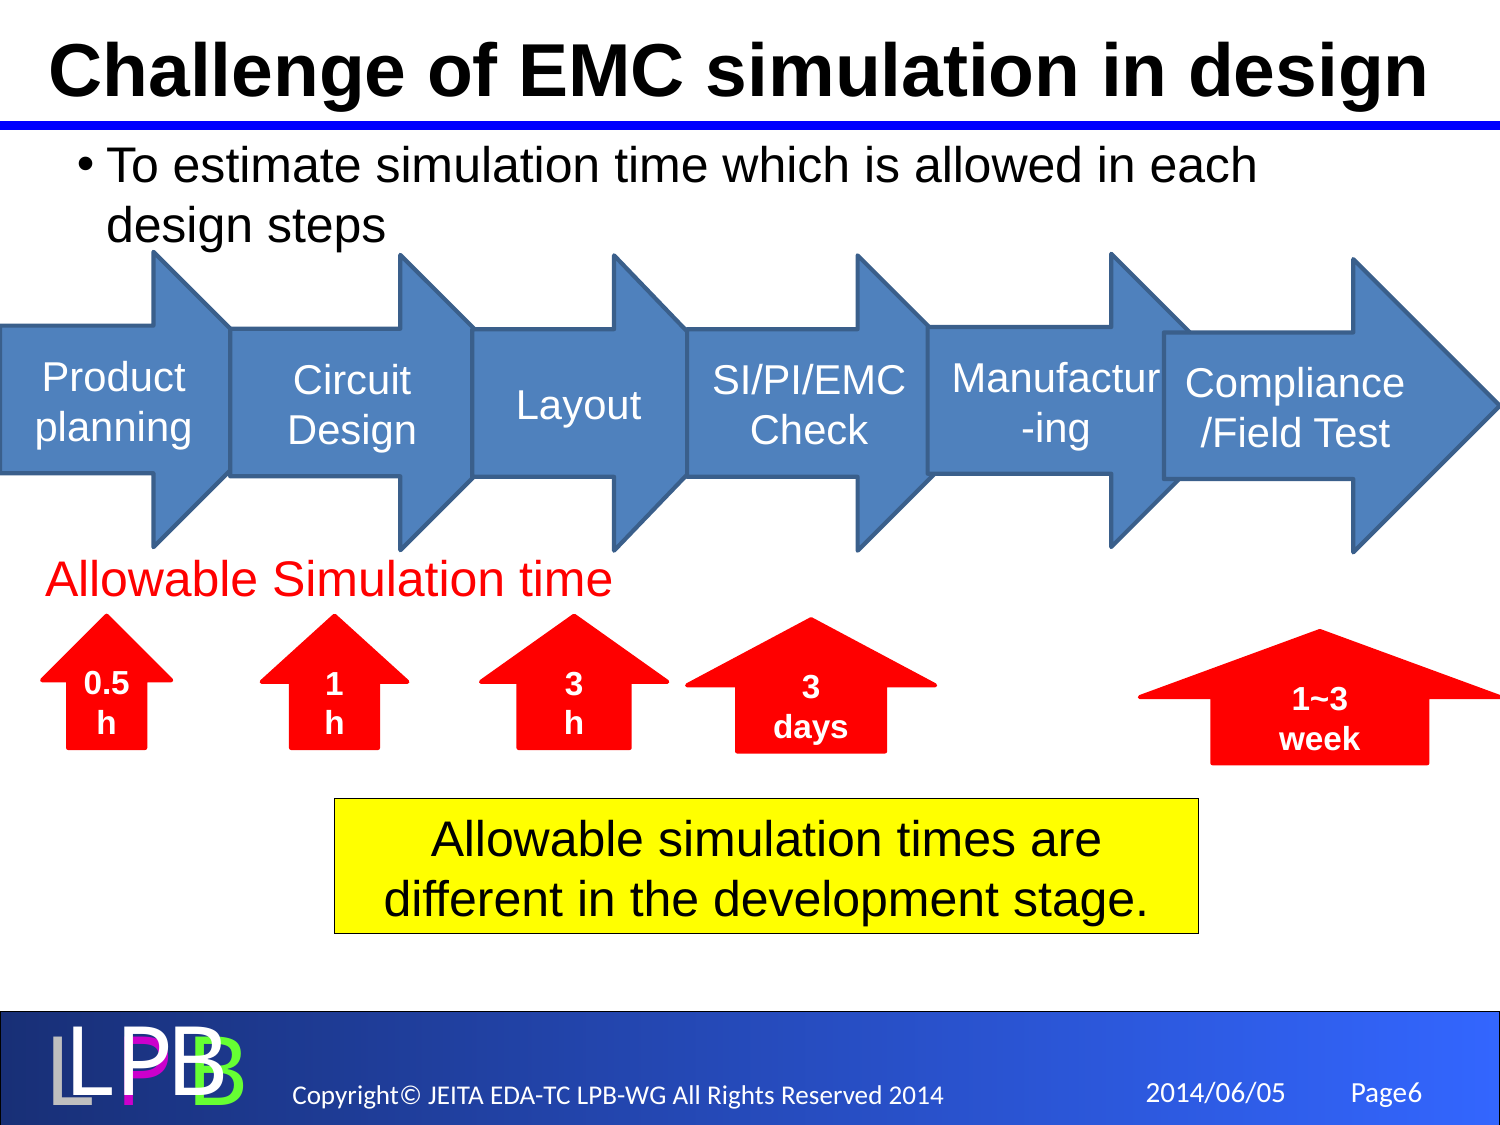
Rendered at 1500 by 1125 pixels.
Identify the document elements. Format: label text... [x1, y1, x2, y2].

text_box Circuit Design [228, 252, 476, 553]
text_box Allowable Simulation time [30, 538, 632, 614]
text_box Allowable simulation times are different in the development stage. [334, 798, 1199, 934]
text_box 3 h [479, 614, 670, 751]
text_box 1 h [259, 614, 410, 751]
text_box Manufactur -ing [925, 251, 1191, 549]
text_box Product planning [0, 249, 231, 550]
list To estimate simulation time which is allowed in each design steps [61, 125, 1412, 259]
text_box Layout [470, 253, 686, 553]
text_box 1~3 week [1137, 629, 1500, 766]
text_box SI/PI/EMC Check [685, 253, 936, 553]
text_box 0.5h [40, 613, 174, 751]
text_box 3 days [685, 617, 938, 754]
text_box Compliance /Field Test [1161, 257, 1500, 555]
title Challenge of EMC simulation in design [0, 19, 1500, 114]
